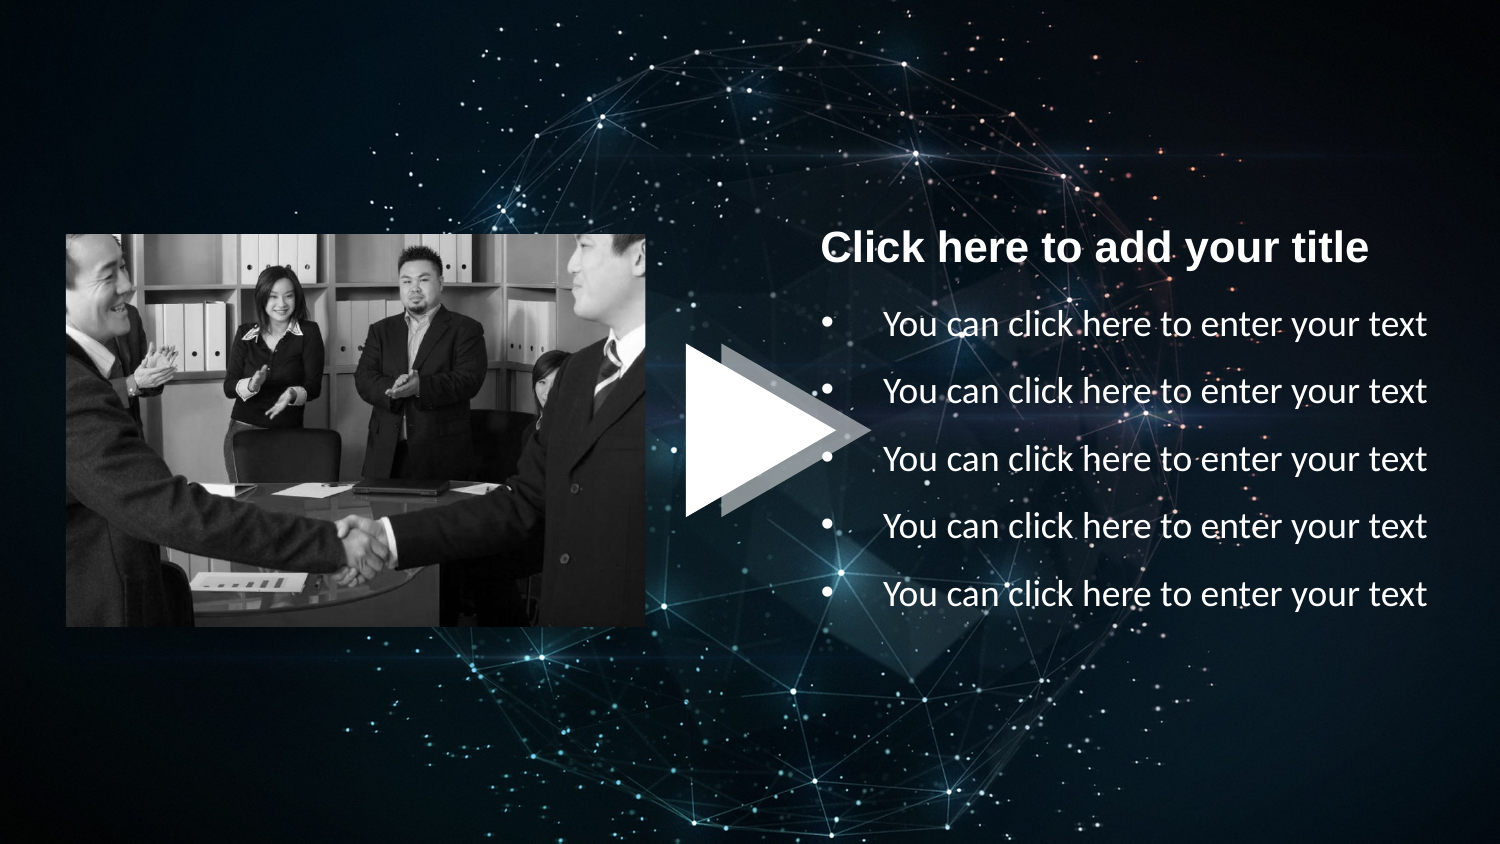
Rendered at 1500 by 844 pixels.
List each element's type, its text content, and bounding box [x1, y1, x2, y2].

text_box Click here to add your title [809, 213, 1500, 277]
picture [0, 0, 1500, 844]
text_box You can click here to enter your text You can click here to enter your text You can click here to enter your text You can click here to enter your text You can click here to enter your text [809, 277, 1492, 620]
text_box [685, 343, 872, 518]
